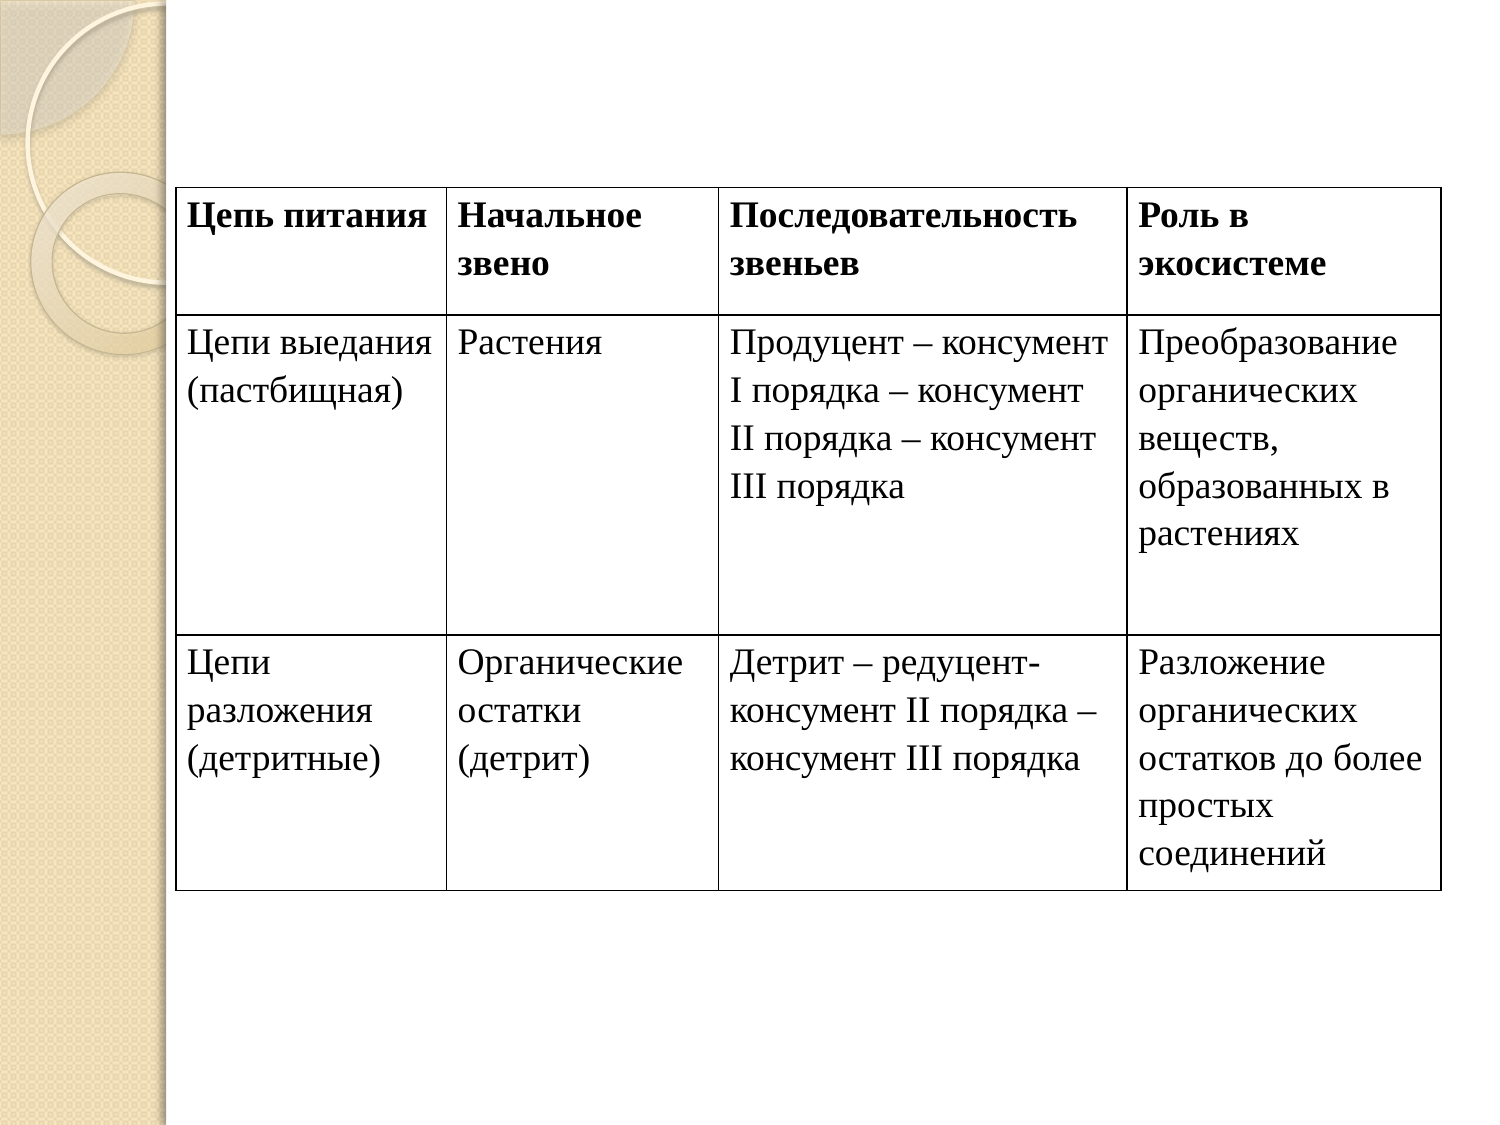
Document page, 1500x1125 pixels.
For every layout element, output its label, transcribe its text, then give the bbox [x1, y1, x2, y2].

table_cell Растения [447, 316, 718, 634]
table_cell Цепи выедания (пастбищная) [177, 316, 446, 634]
table_cell Детрит – редуцент- консумент II порядка – консумент III порядка [719, 636, 1126, 890]
table_cell Разложение органических остатков до более простых соединений [1128, 636, 1440, 890]
table_cell Преобразование органических веществ, образованных в растениях [1128, 316, 1440, 634]
table_cell Органические остатки (детрит) [447, 636, 718, 890]
table_cell Продуцент – консумент I порядка – консумент II порядка – консумент III порядка [719, 316, 1126, 634]
table_header Начальное звено [447, 188, 718, 314]
table_header Последовательность звеньев [719, 188, 1126, 314]
table_header Цепь питания [177, 188, 446, 314]
table_cell Цепи разложения (детритные) [177, 636, 446, 890]
table_header Роль в экосистеме [1128, 188, 1440, 314]
